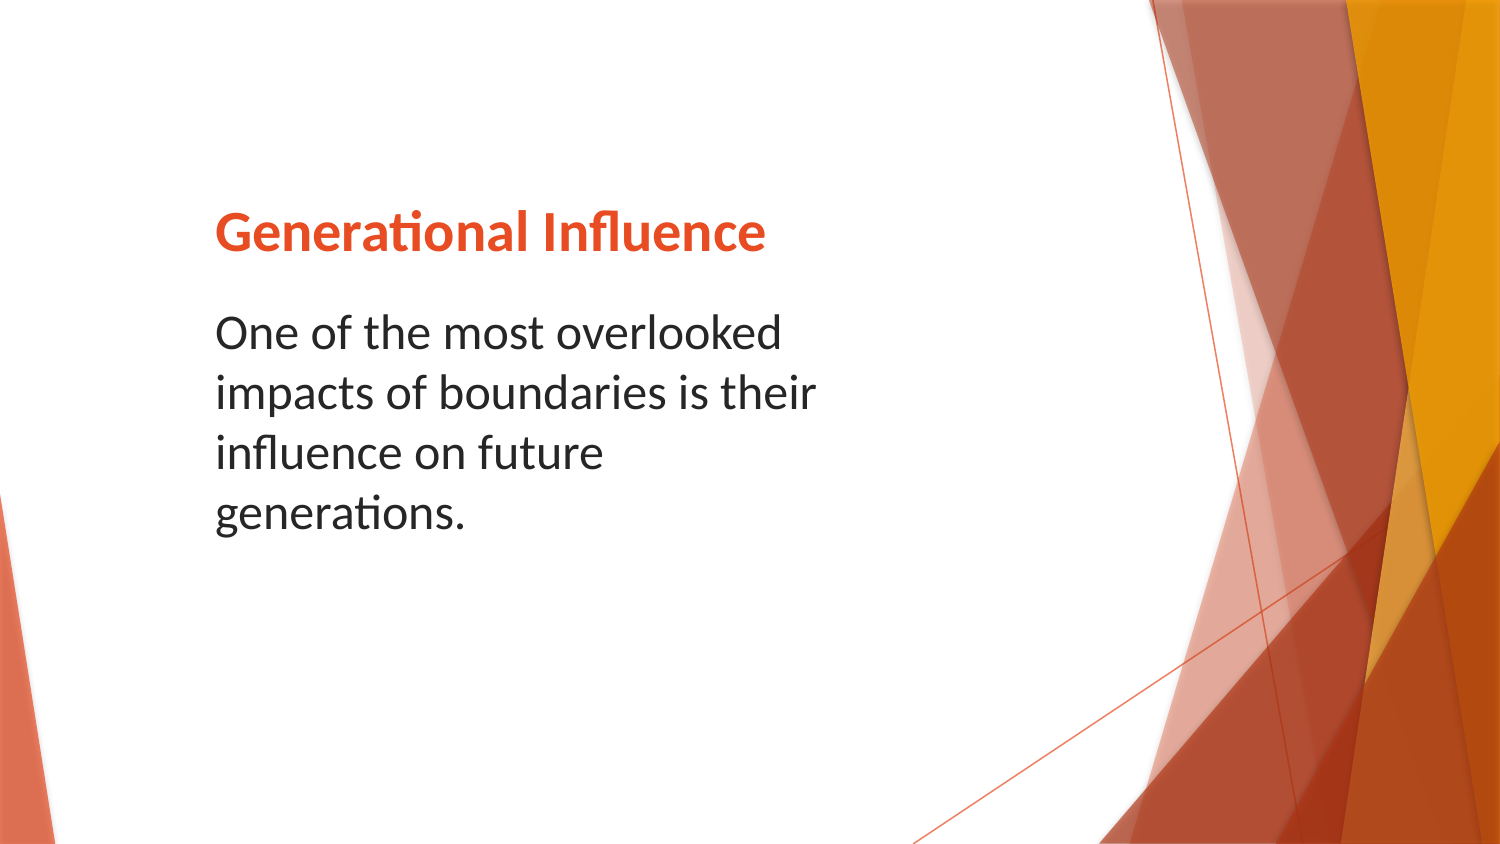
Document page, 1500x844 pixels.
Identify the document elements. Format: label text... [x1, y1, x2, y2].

title Generational Influence [200, 185, 1258, 285]
list One of the most overlooked impacts of boundaries is their influence on future generations. [200, 291, 869, 718]
